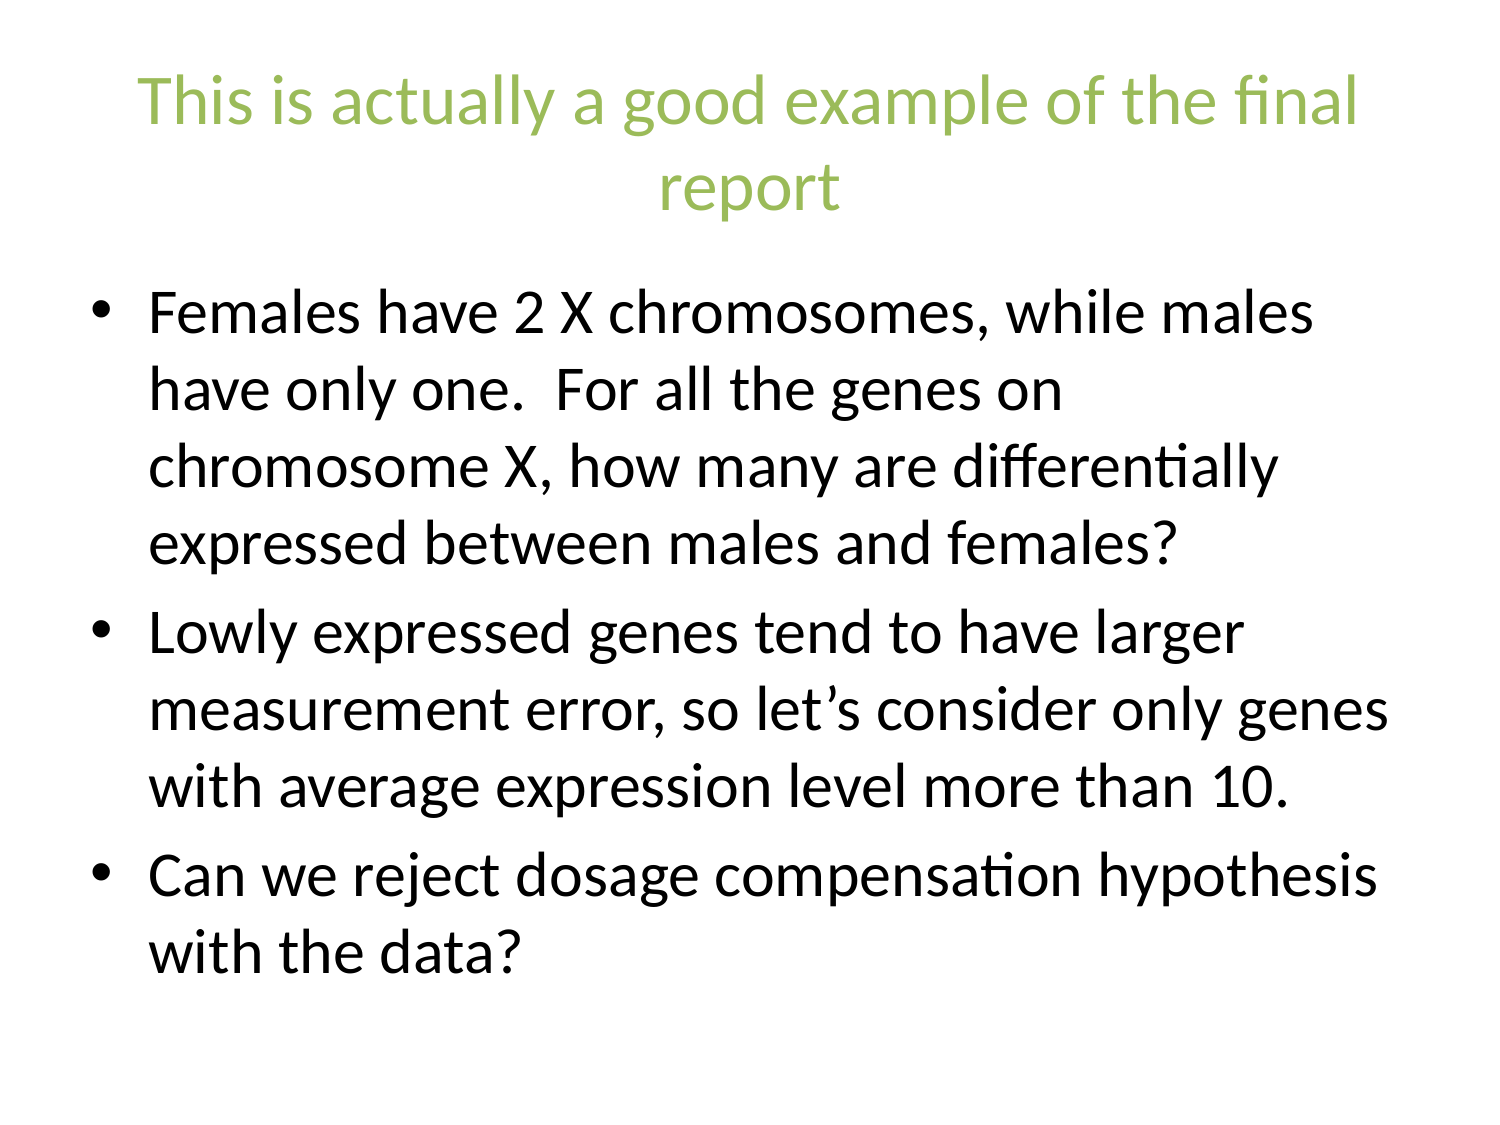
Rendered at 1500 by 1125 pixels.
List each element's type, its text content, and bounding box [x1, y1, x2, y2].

title This is actually a good example of the final report [75, 45, 1425, 233]
list Females have 2 X chromosomes, while males have only one. For all the genes on chromosome X, how many are differentially expressed between males and females? Lowly expressed genes tend to have larger measurement error, so let’s consider only genes with average expression level more than 10. Can we reject dosage compensation hypothesis with the data? [75, 262, 1425, 1005]
